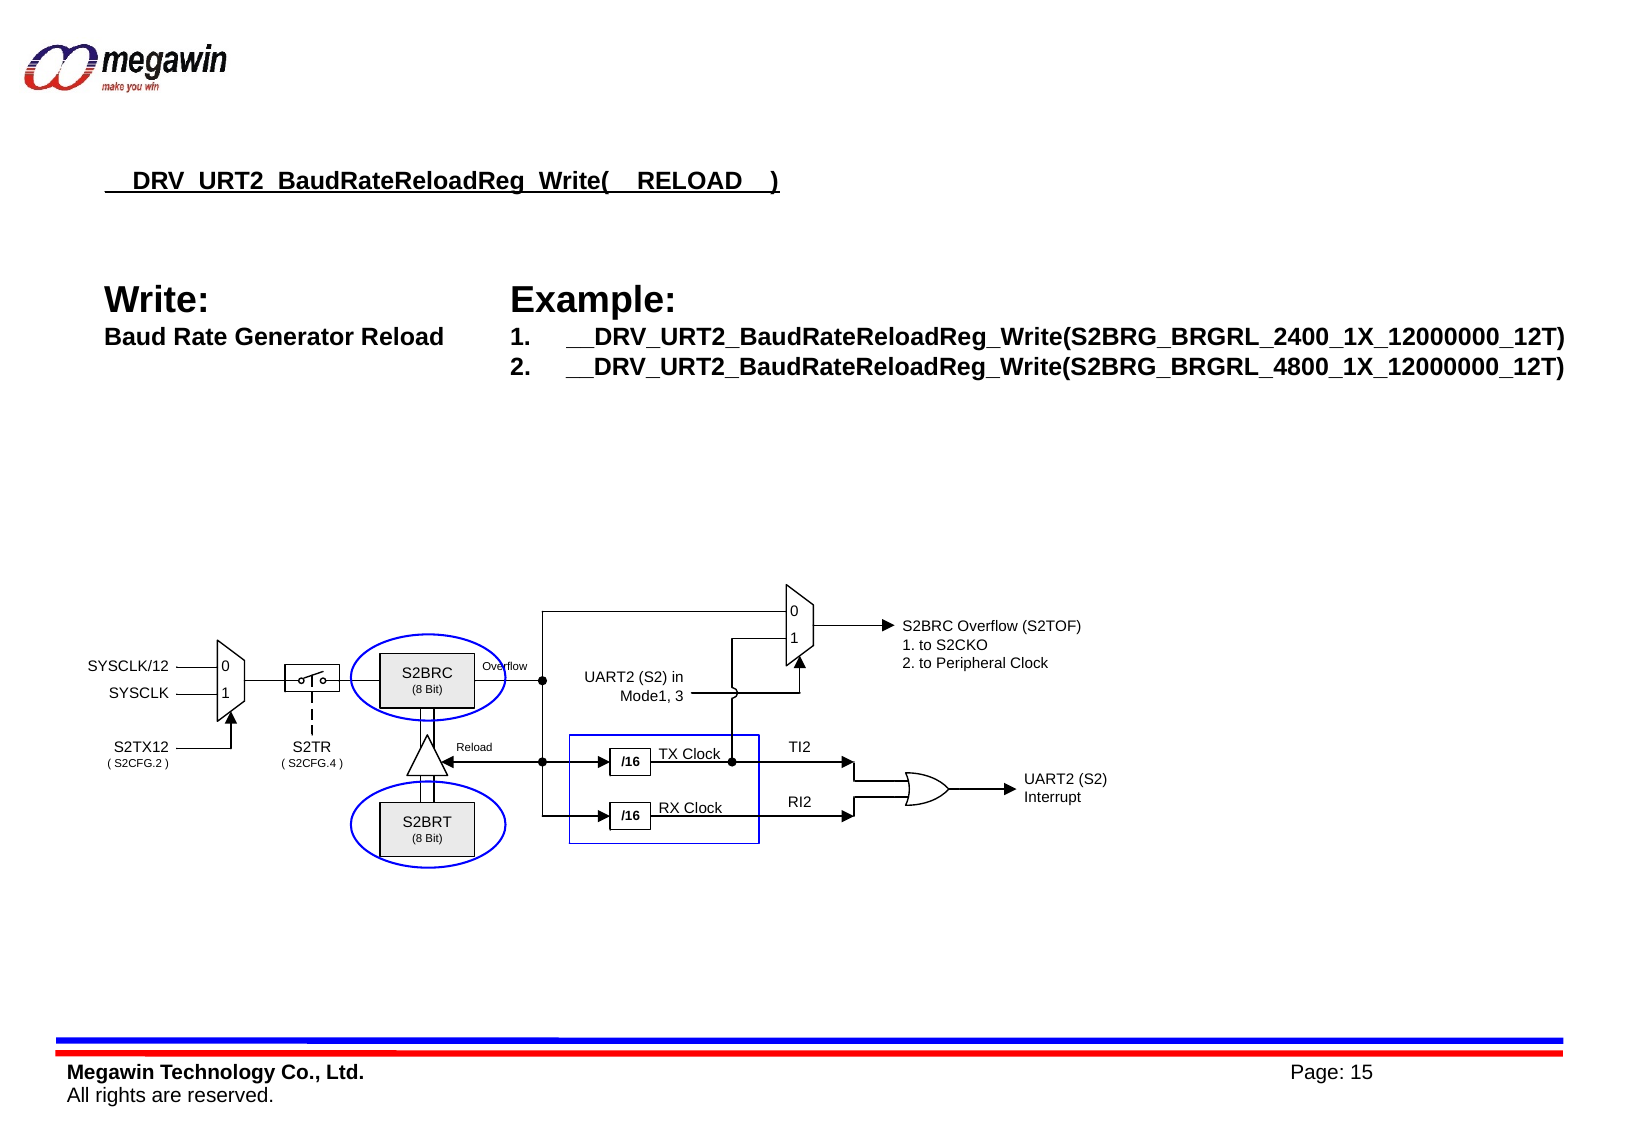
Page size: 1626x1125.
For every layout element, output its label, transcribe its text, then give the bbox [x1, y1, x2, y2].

picture [85, 581, 1114, 860]
picture [19, 37, 231, 97]
text_box Example: __DRV_URT2_BaudRateReloadReg_Write(S2BRG_BRGRL_2400_1X_12000000_12T) 2. __DRV_URT2_BaudRateReloadReg_Write(S2BRG_BRGRL_4800_1X_12000000_12T) [495, 267, 1625, 388]
text_box __DRV_URT2_BaudRateReloadReg_Write(__RELOAD__) [90, 157, 795, 203]
text_box Write: Baud Rate Generator Reload [89, 267, 475, 358]
text_box [381, 860, 475, 869]
